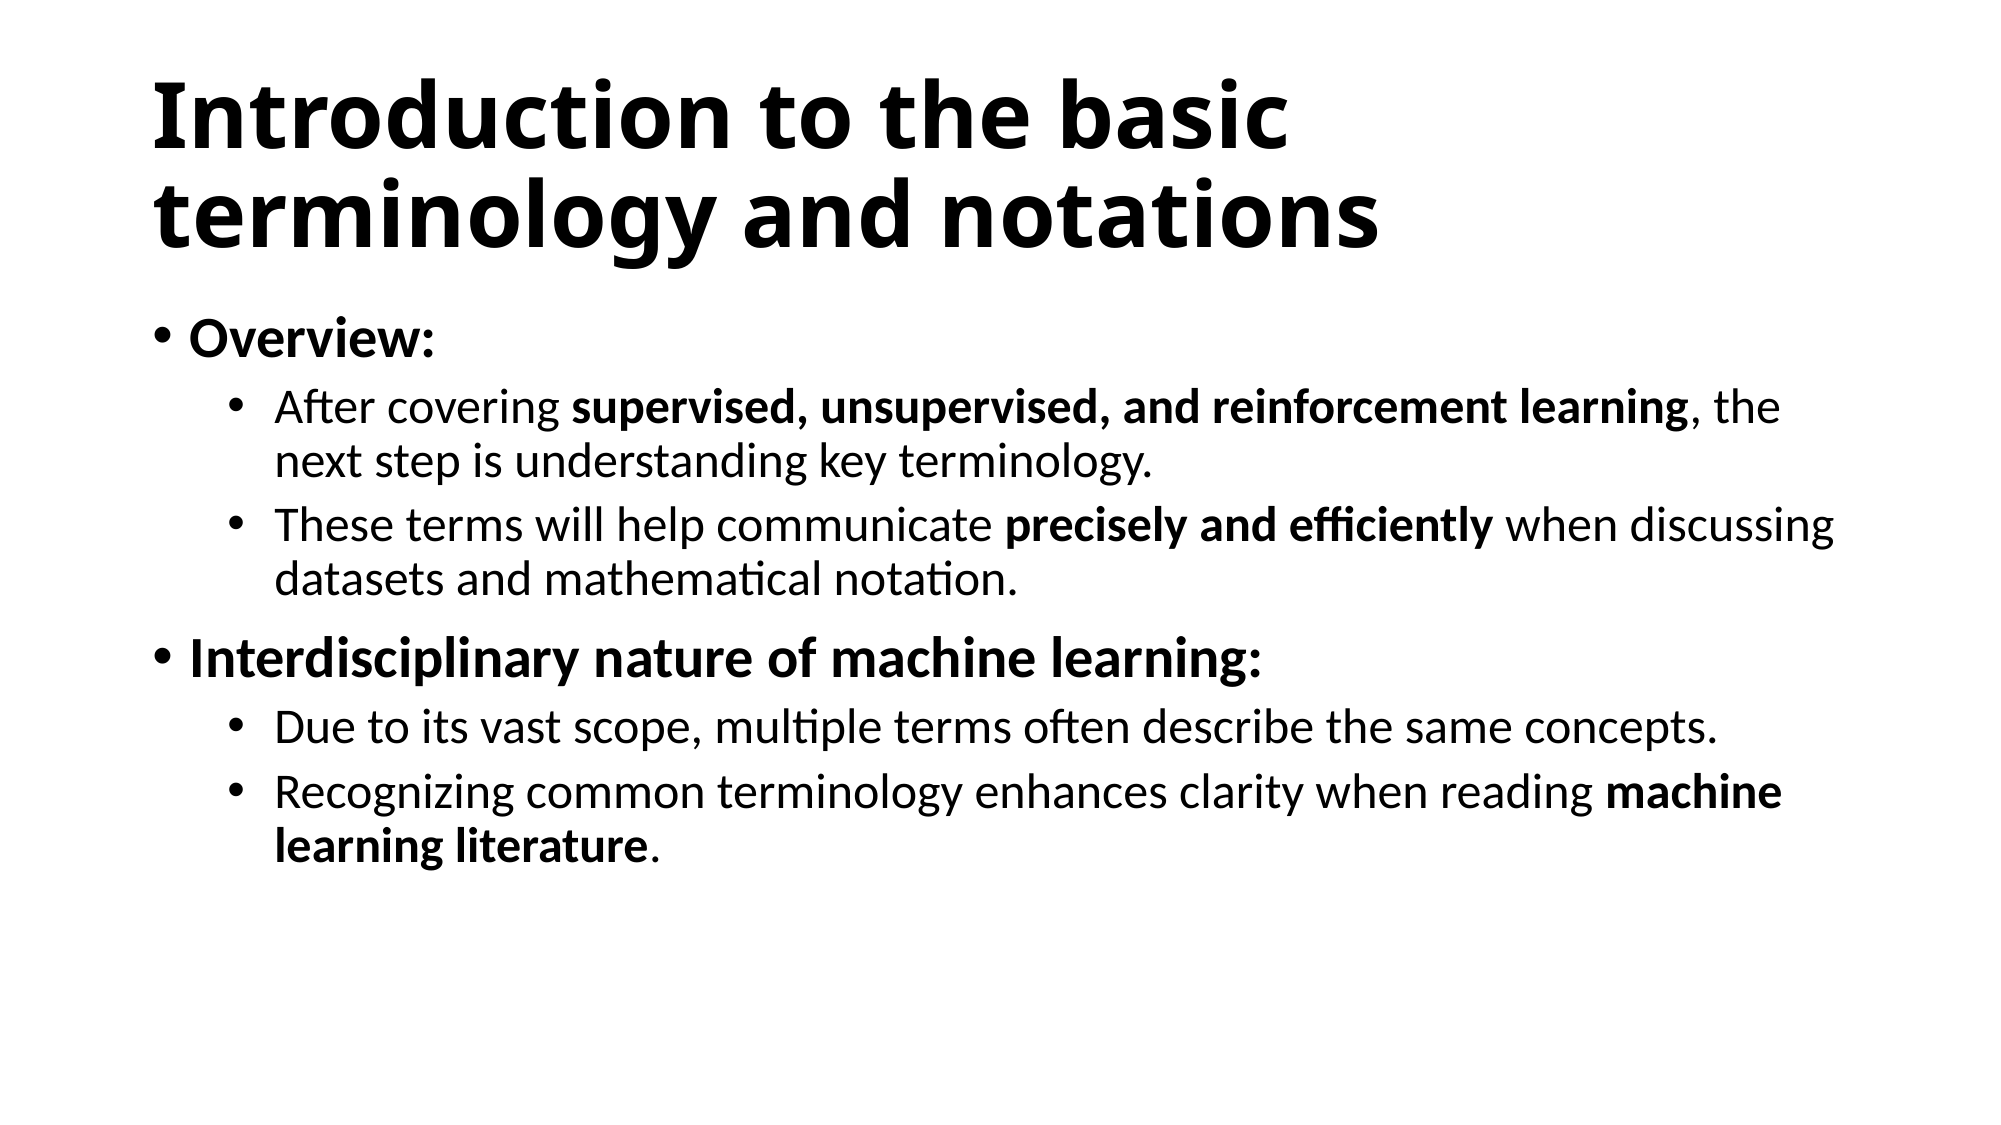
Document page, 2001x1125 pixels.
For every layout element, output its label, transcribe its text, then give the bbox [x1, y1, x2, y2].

title Introduction to the basic terminology and notations [137, 59, 1863, 278]
list Overview: After covering supervised, unsupervised, and reinforcement learning, the next step is understanding key terminology. These terms will help communicate precisely and efficiently when discussing datasets and mathematical notation. Interdisciplinary nature of machine learning: Due to its vast scope, multiple terms often describe the same concepts. Recognizing common terminology enhances clarity when reading machine learning literature. [137, 299, 1863, 1014]
